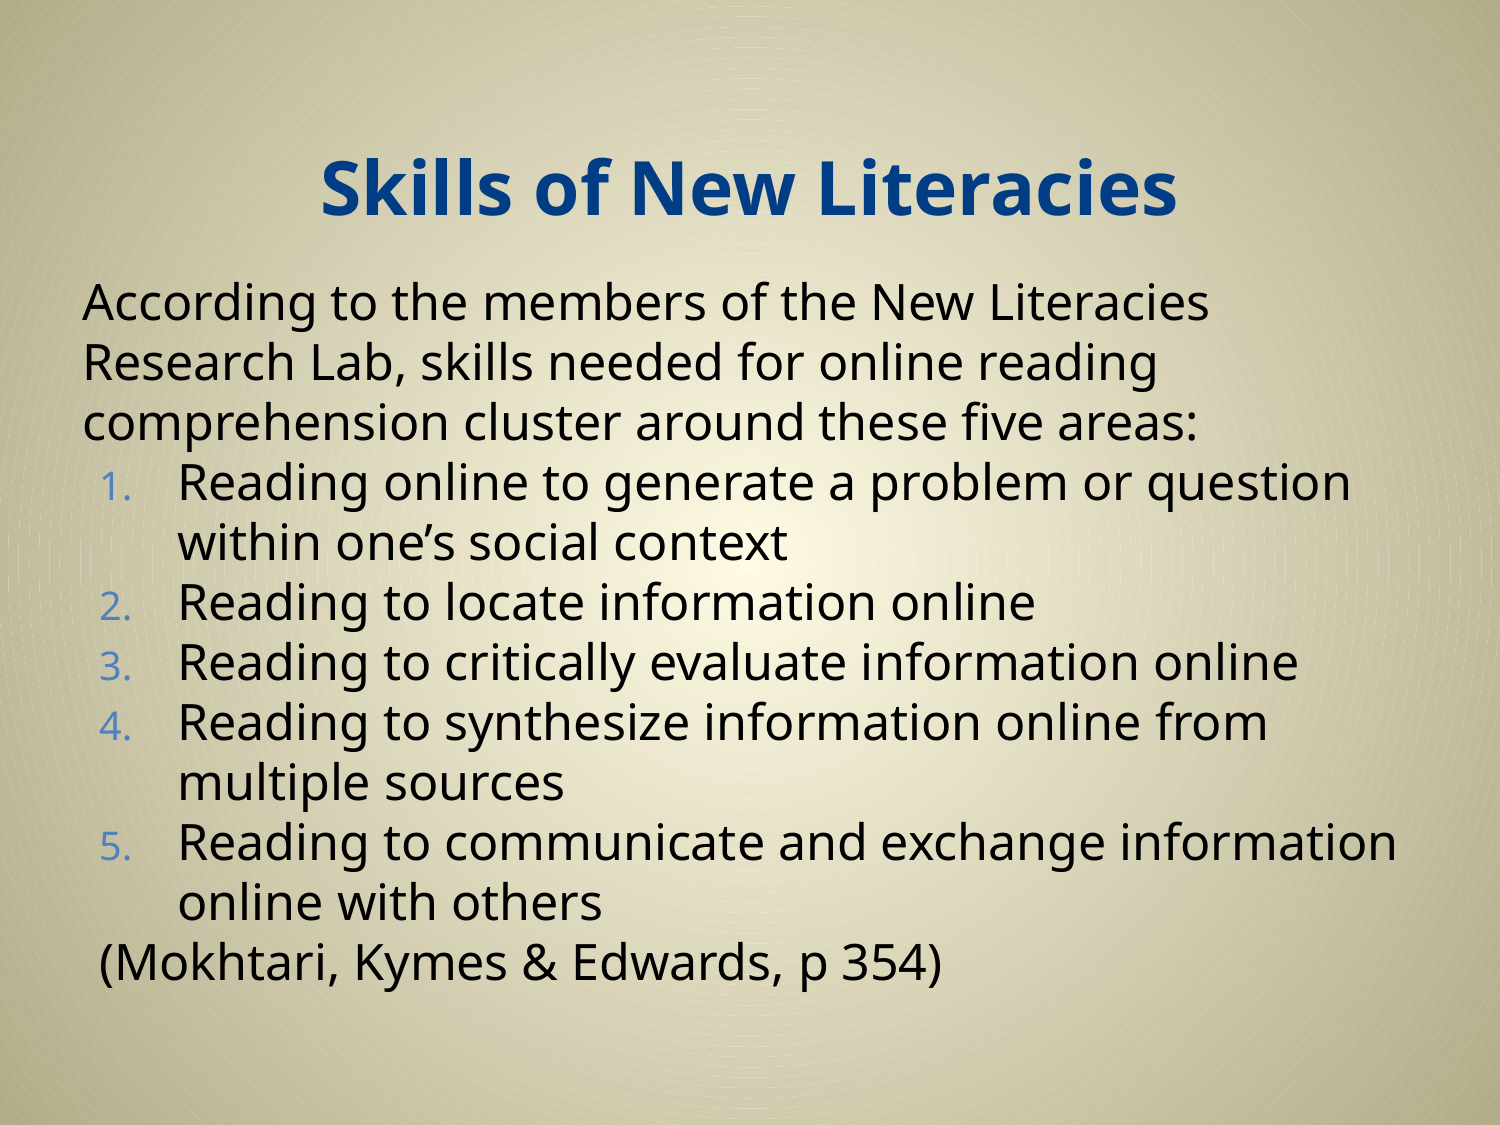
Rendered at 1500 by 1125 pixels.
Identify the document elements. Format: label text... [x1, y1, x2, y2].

title Skills of New Literacies [75, 50, 1425, 238]
list According to the members of the New Literacies Research Lab, skills needed for online reading comprehension cluster around these five areas: Reading online to generate a problem or question within one’s social context Reading to locate information online Reading to critically evaluate information online Reading to synthesize information online from multiple sources Reading to communicate and exchange information online with others (Mokhtari, Kymes & Edwards, p 354) [75, 262, 1425, 1005]
